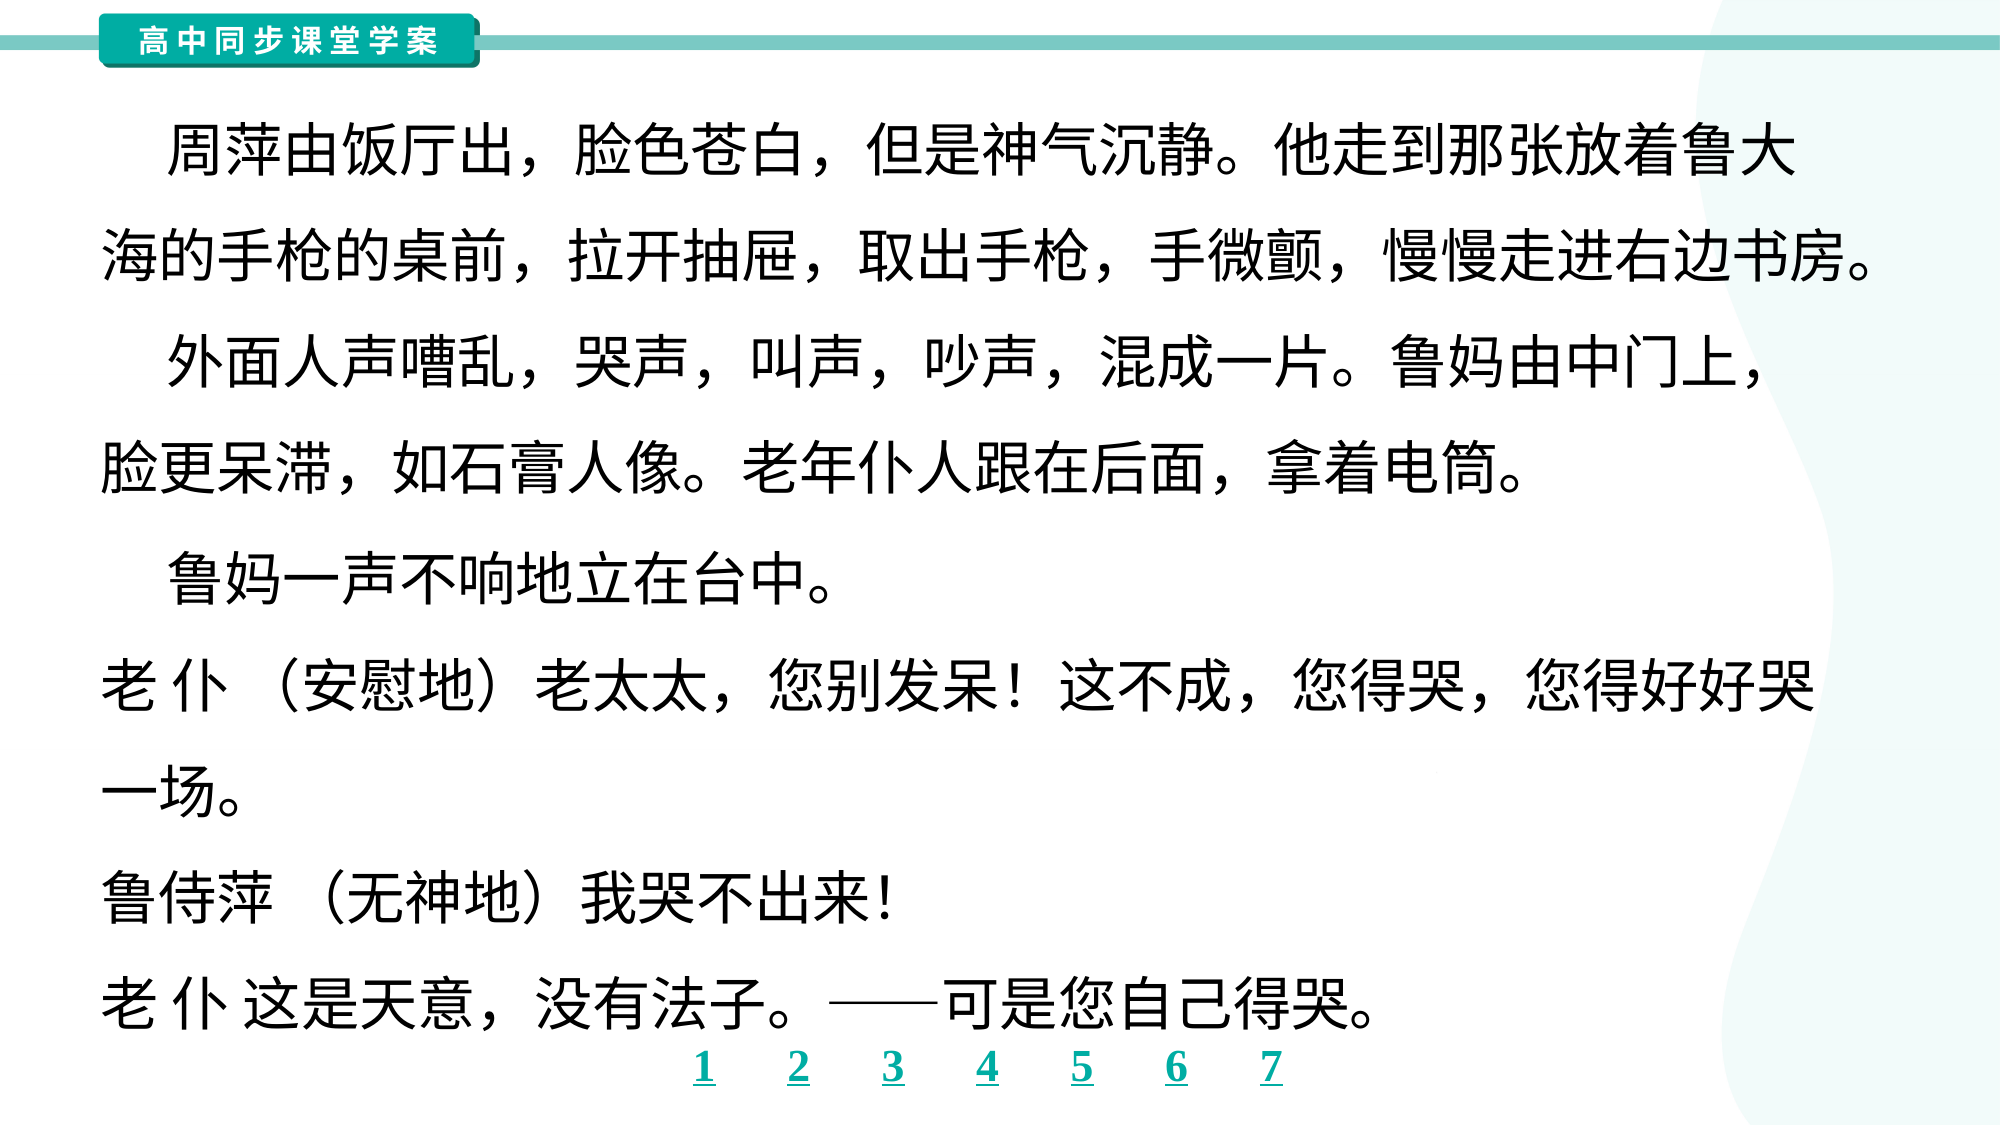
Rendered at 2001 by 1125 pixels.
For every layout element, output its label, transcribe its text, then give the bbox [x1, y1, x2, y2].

text_box 鲁妈一声不响地立在台中。 老 仆 （安慰地）老太太，您别发呆！这不成，您得哭，您得好好哭 一场。 鲁侍萍 （无神地）我哭不出来！ 老 仆 这是天意，没有法子。——可是您自己得哭。 [100, 506, 1899, 1038]
picture [0, 0, 2000, 1125]
text_box 周萍由饭厅出，脸色苍白，但是神气沉静。他走到那张放着鲁大 海的手枪的桌前，拉开抽屉，取出手枪，手微颤，慢慢走进右边书房。 外面人声嘈乱，哭声，叫声，吵声，混成一片。鲁妈由中门上， 脸更呆滞，如石膏人像。老年仆人跟在后面，拿着电筒。 [100, 76, 1899, 502]
